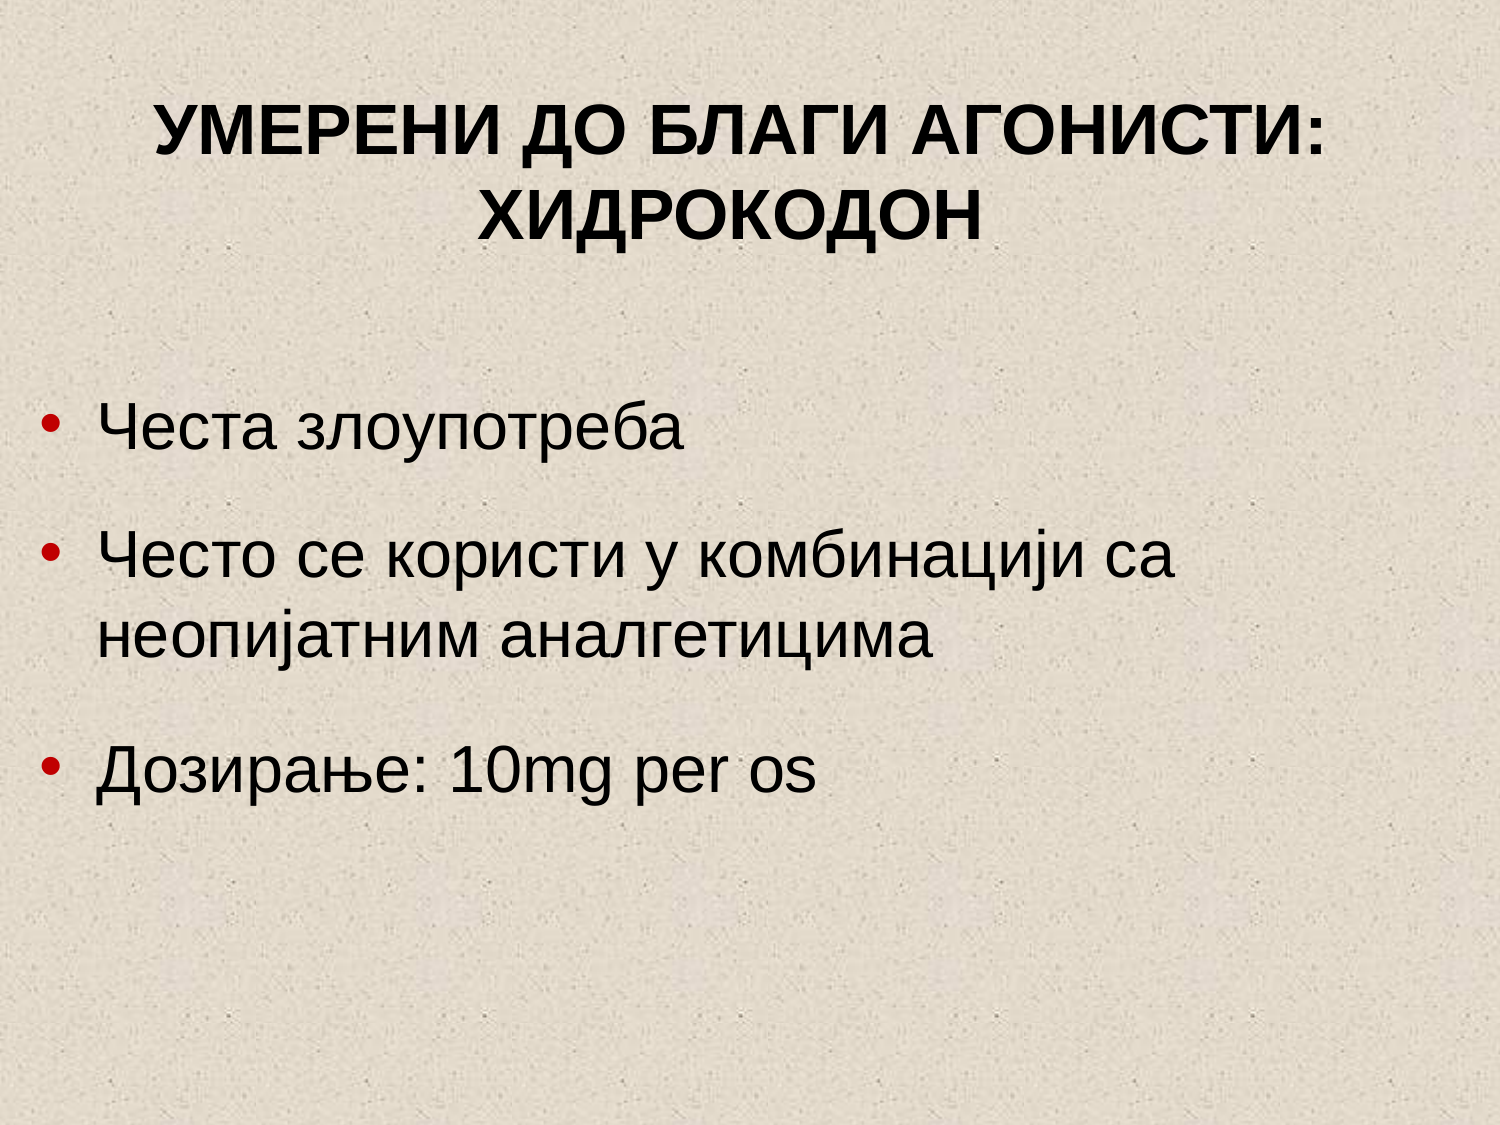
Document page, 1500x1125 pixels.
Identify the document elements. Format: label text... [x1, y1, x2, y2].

list Честа злоупотреба Често се користи у комбинацији са неопијатним аналгетицима Дозирање: 10mg per os [24, 375, 1500, 1125]
picture [0, 0, 1500, 1125]
title УМЕРЕНИ ДО БЛАГИ АГОНИСТИ: ХИДРОКОДОН [0, 75, 1463, 263]
